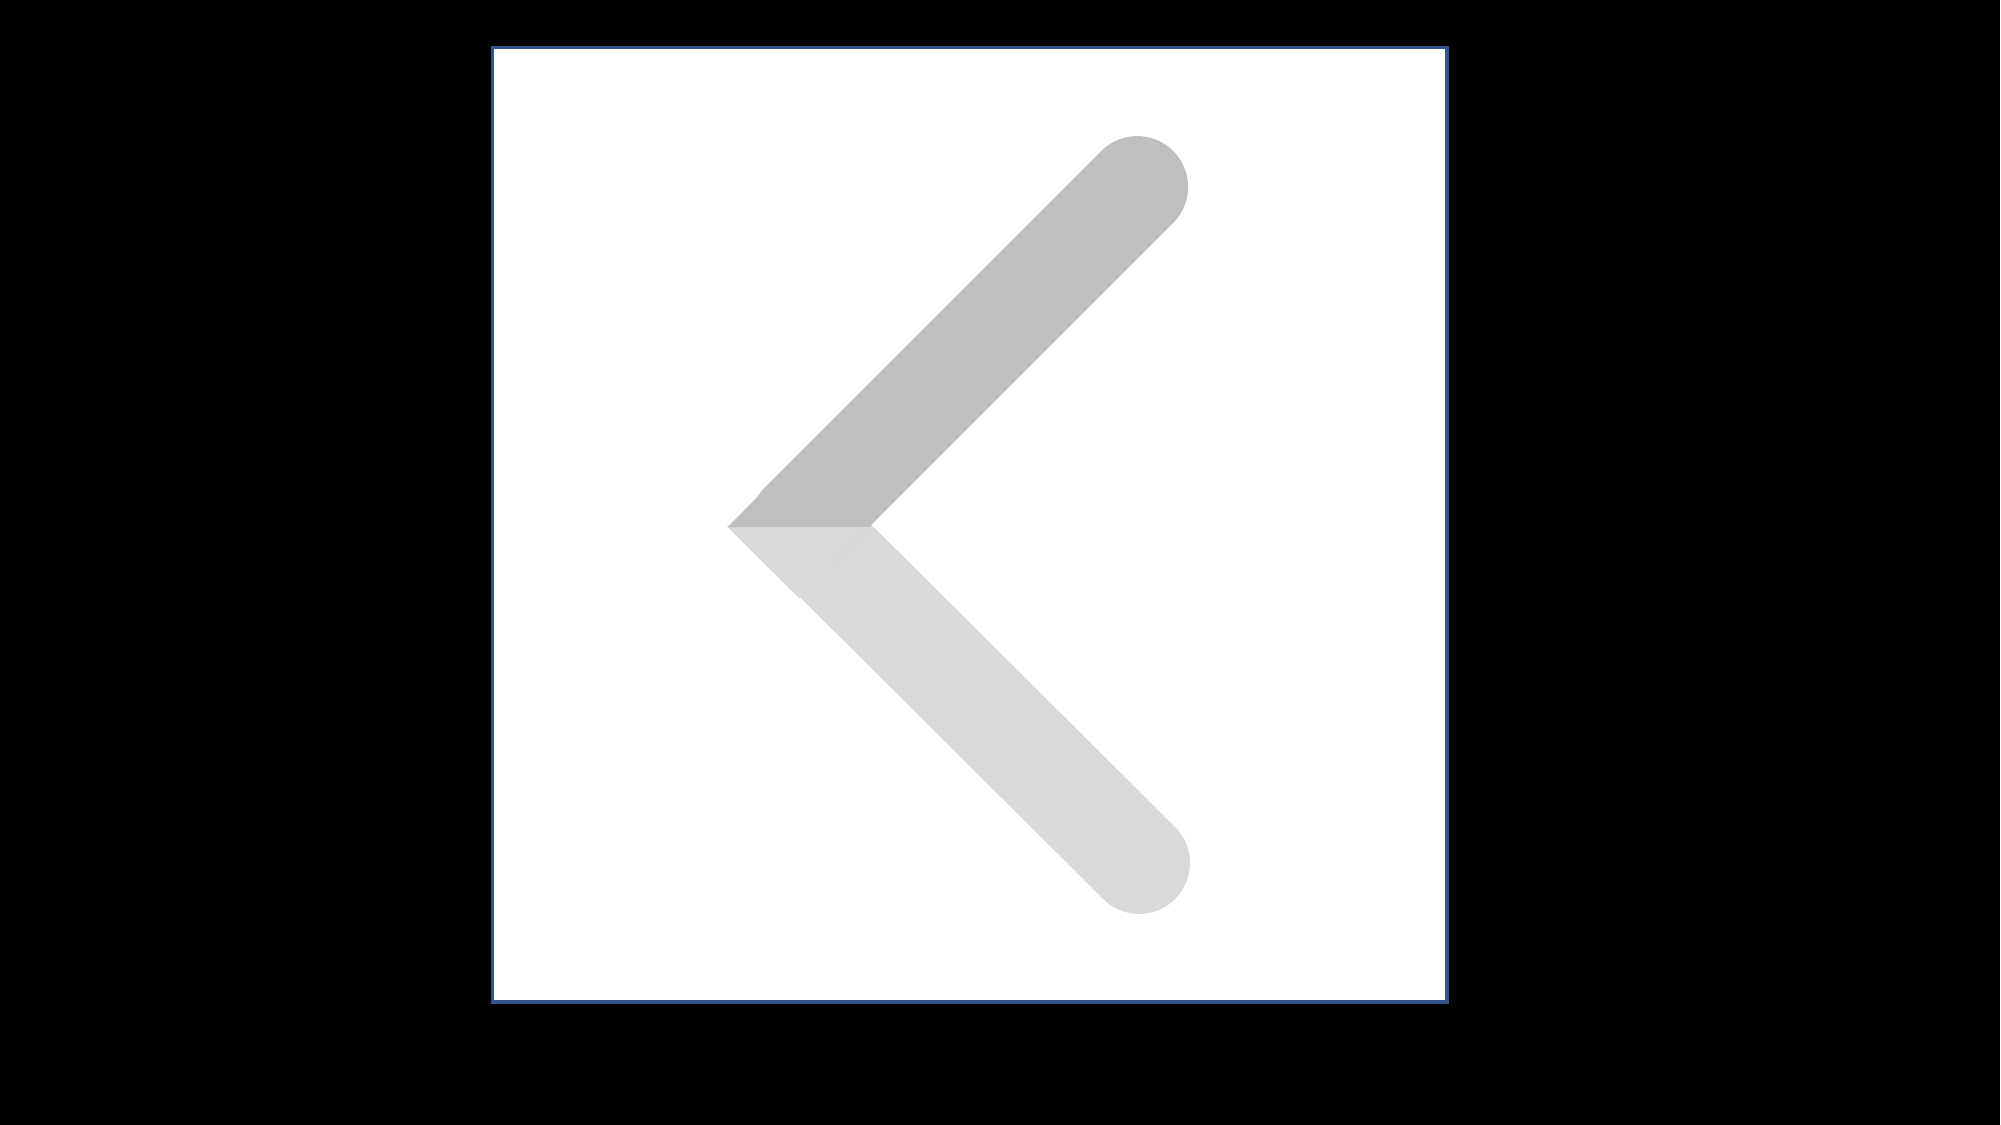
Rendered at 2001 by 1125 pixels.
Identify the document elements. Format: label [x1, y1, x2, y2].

text_box [492, 47, 1448, 1003]
text_box [749, 235, 1191, 815]
